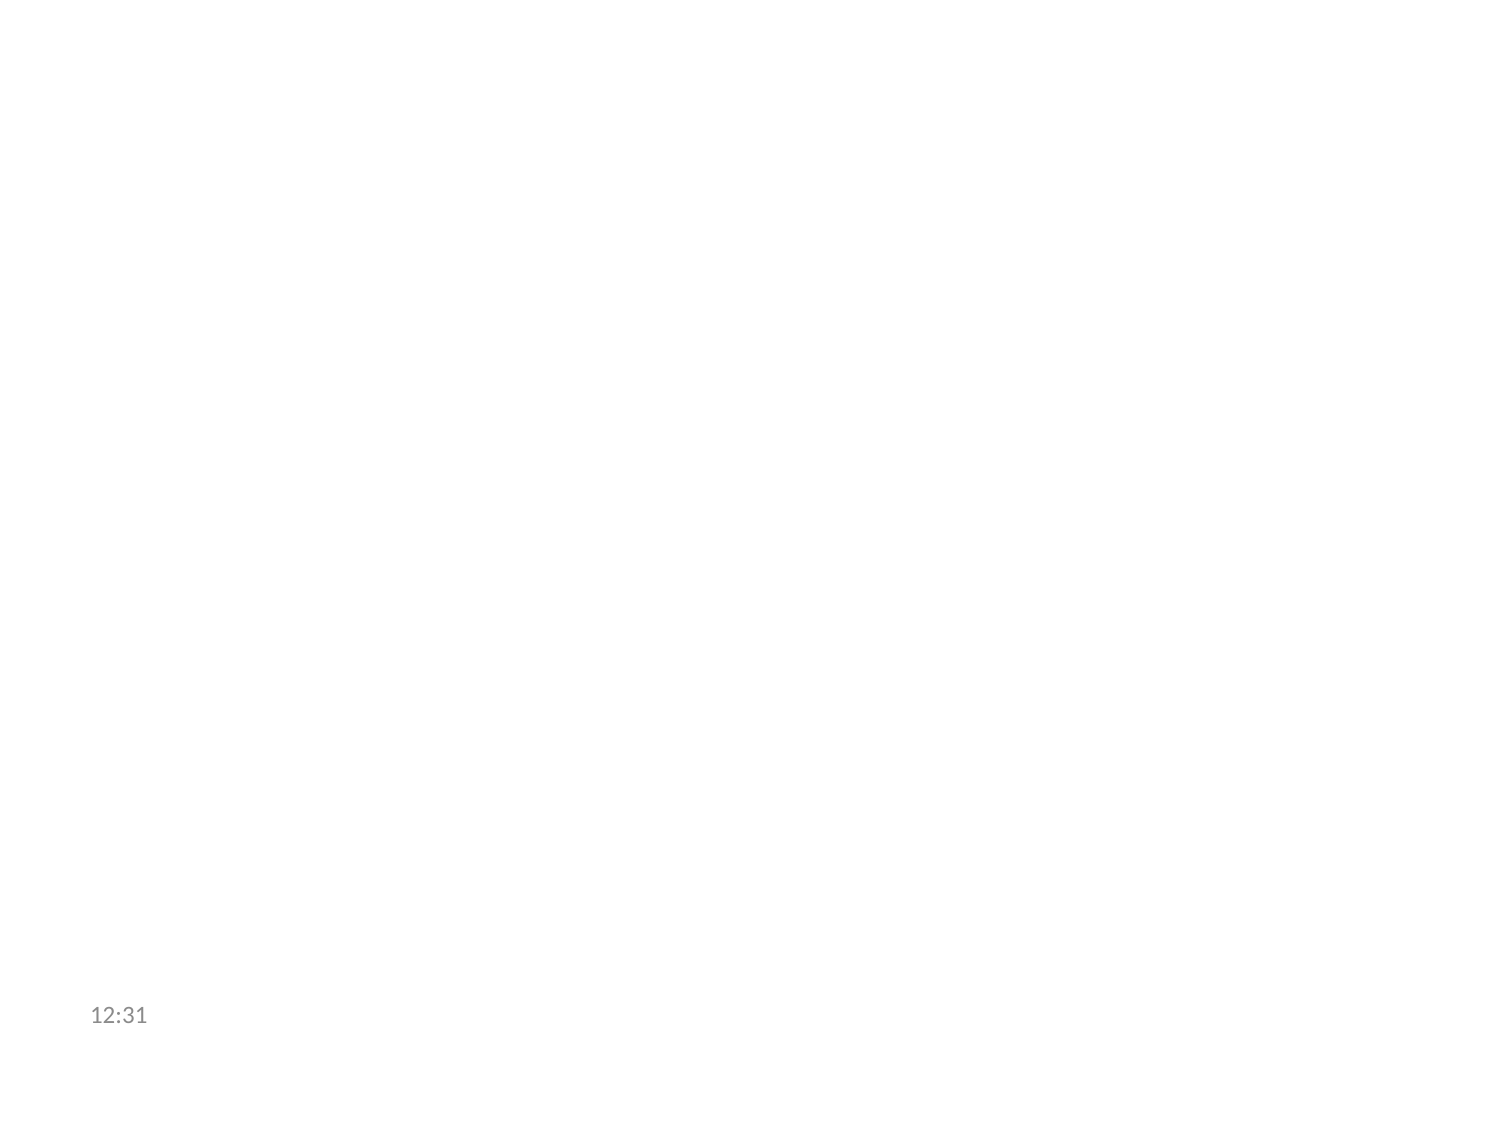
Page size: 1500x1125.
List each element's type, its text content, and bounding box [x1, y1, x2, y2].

text_box 15:35 [75, 983, 425, 1044]
